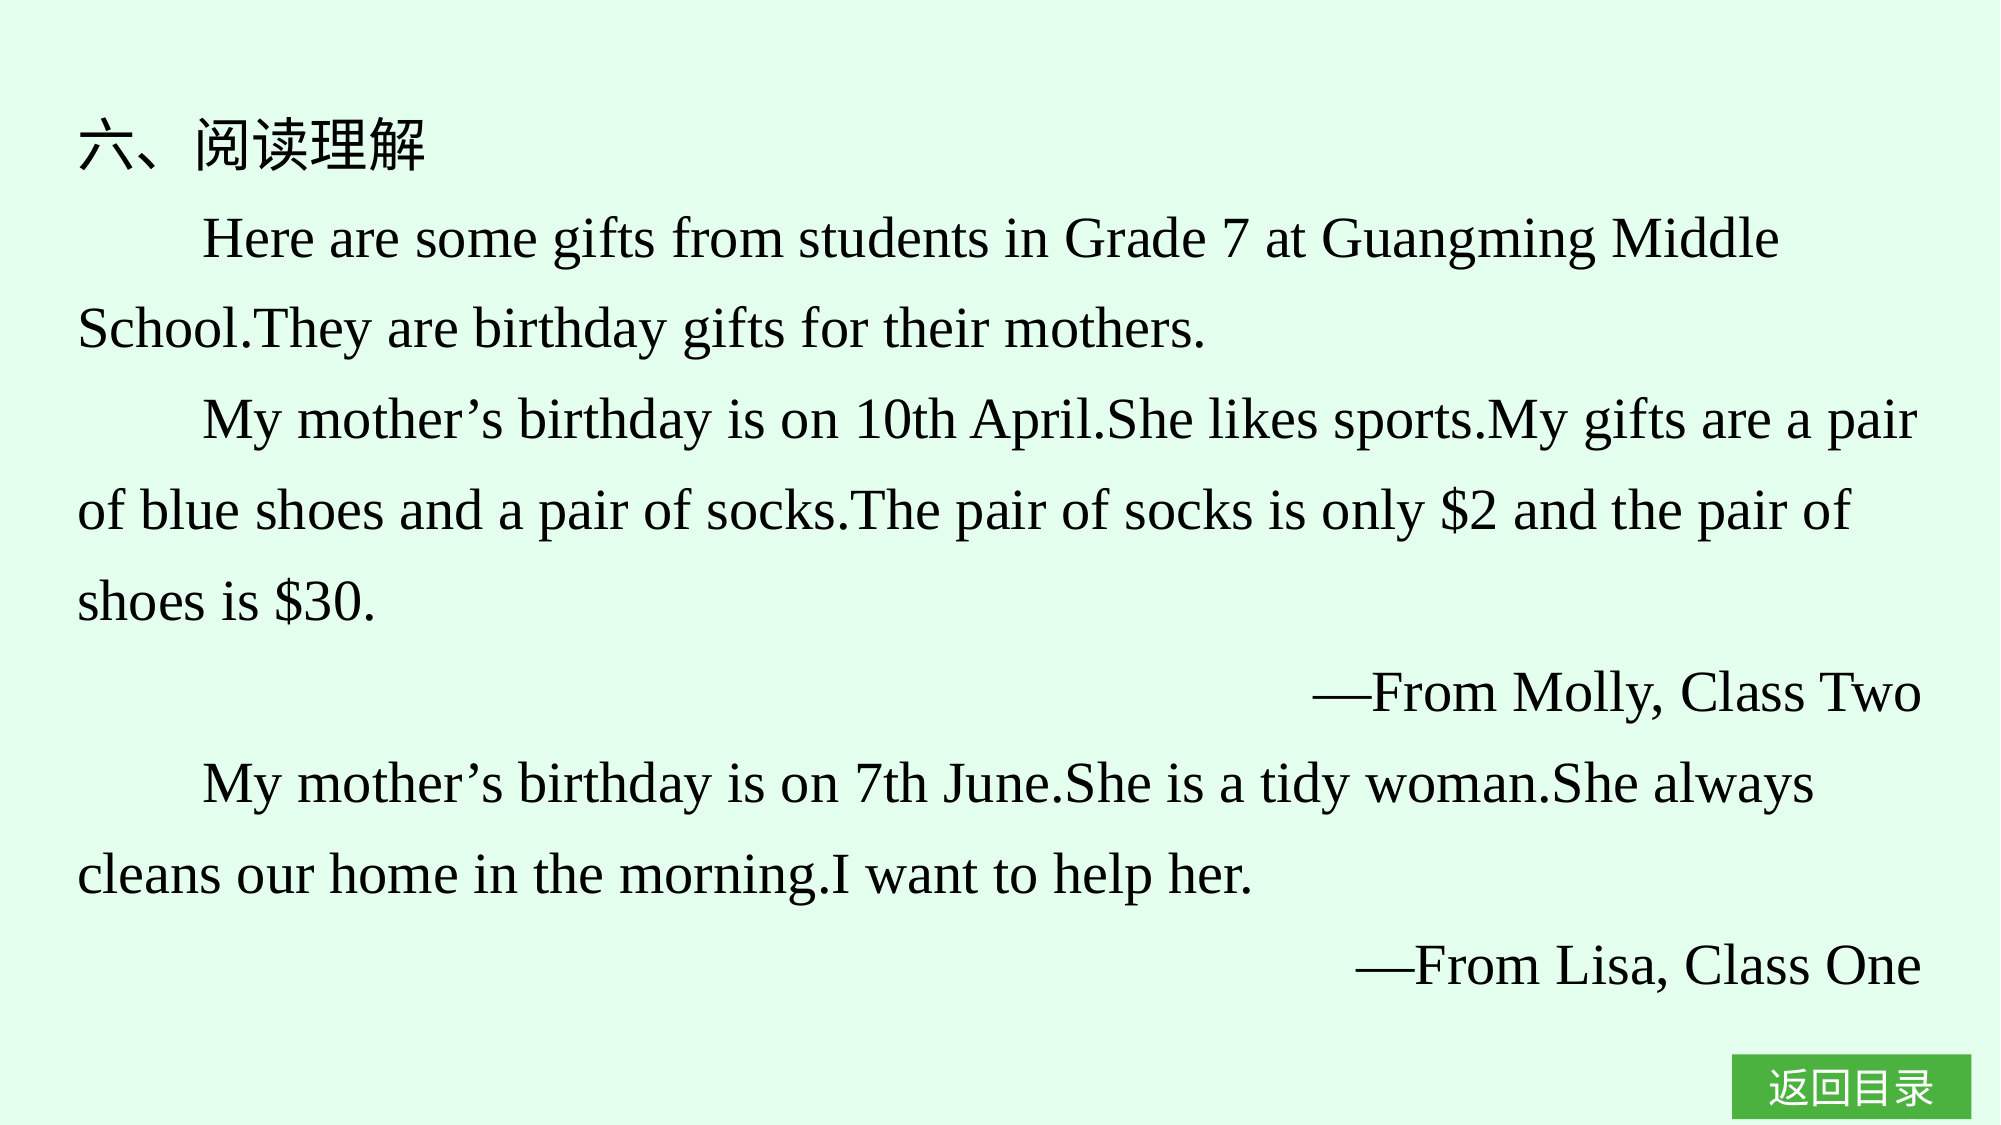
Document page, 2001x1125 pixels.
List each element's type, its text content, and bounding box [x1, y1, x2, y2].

text_box 六、阅读理解 Here are some gifts from students in Grade 7 at Guangming Middle School.They are birthday gifts for their mothers. My mother’s birthday is on 10th April.She likes sports.My gifts are a pair of blue shoes and a pair of socks.The pair of socks is only $2 and the pair of shoes is $30. —From Molly, Class Two My mother’s birthday is on 7th June.She is a tidy woman.She always cleans our home in the morning.I want to help her. —From Lisa, Class One [62, 79, 1938, 1004]
